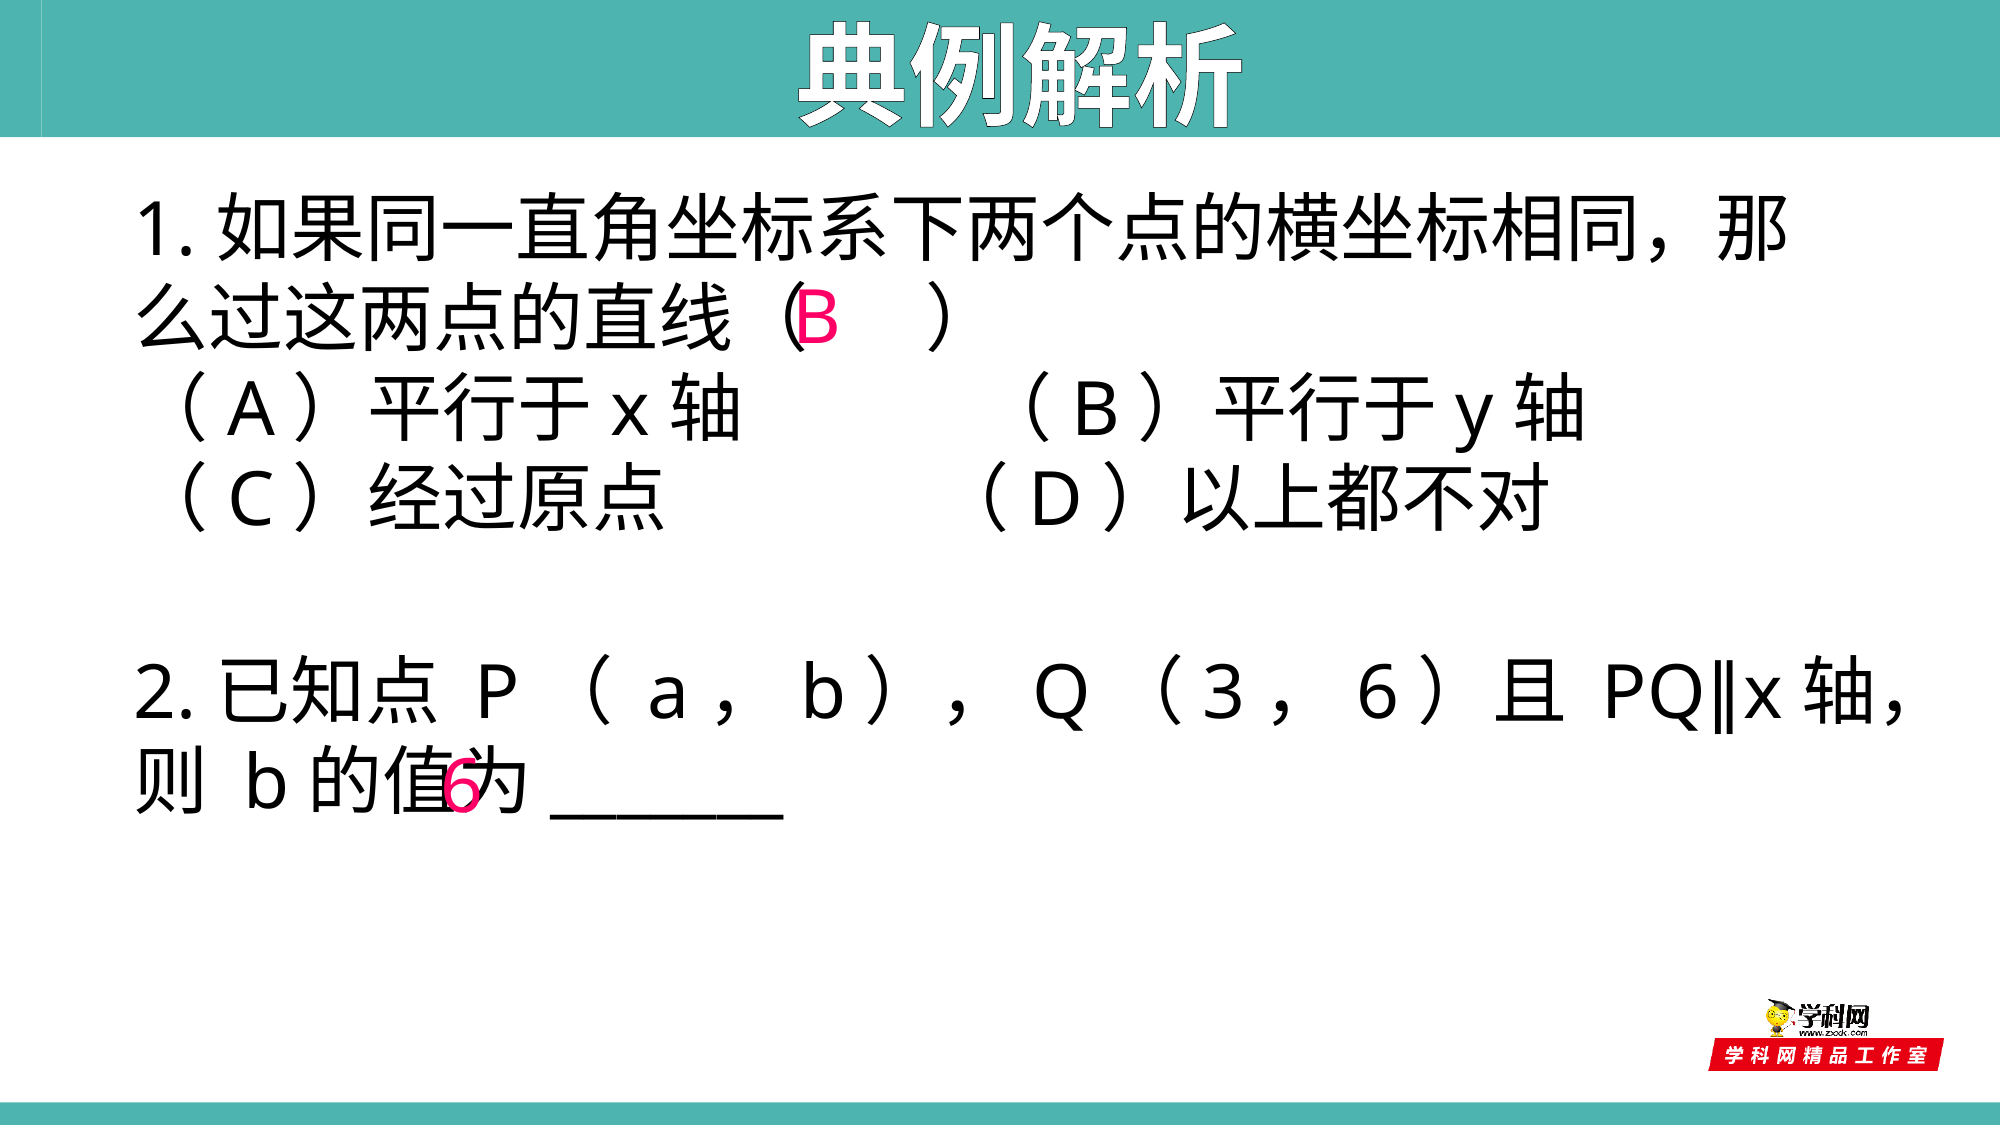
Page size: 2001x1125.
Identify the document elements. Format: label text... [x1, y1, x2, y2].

text_box [0, 1100, 2000, 1125]
text_box 1.如果同一直角坐标系下两个点的横坐标相同，那么过这两点的直线（ ） （A）平行于x轴 （B）平行于y轴 （C）经过原点 （D）以上都不对 [119, 172, 1866, 548]
picture [1708, 1038, 1944, 1071]
text_box B [777, 261, 878, 367]
picture [1766, 999, 1869, 1037]
text_box 6 [425, 729, 526, 835]
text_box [0, 0, 2000, 138]
text_box 2.已知点 P（ a，b），Q（3，6）且 PQ∥x轴，则 b的值为_______ [119, 636, 1899, 832]
